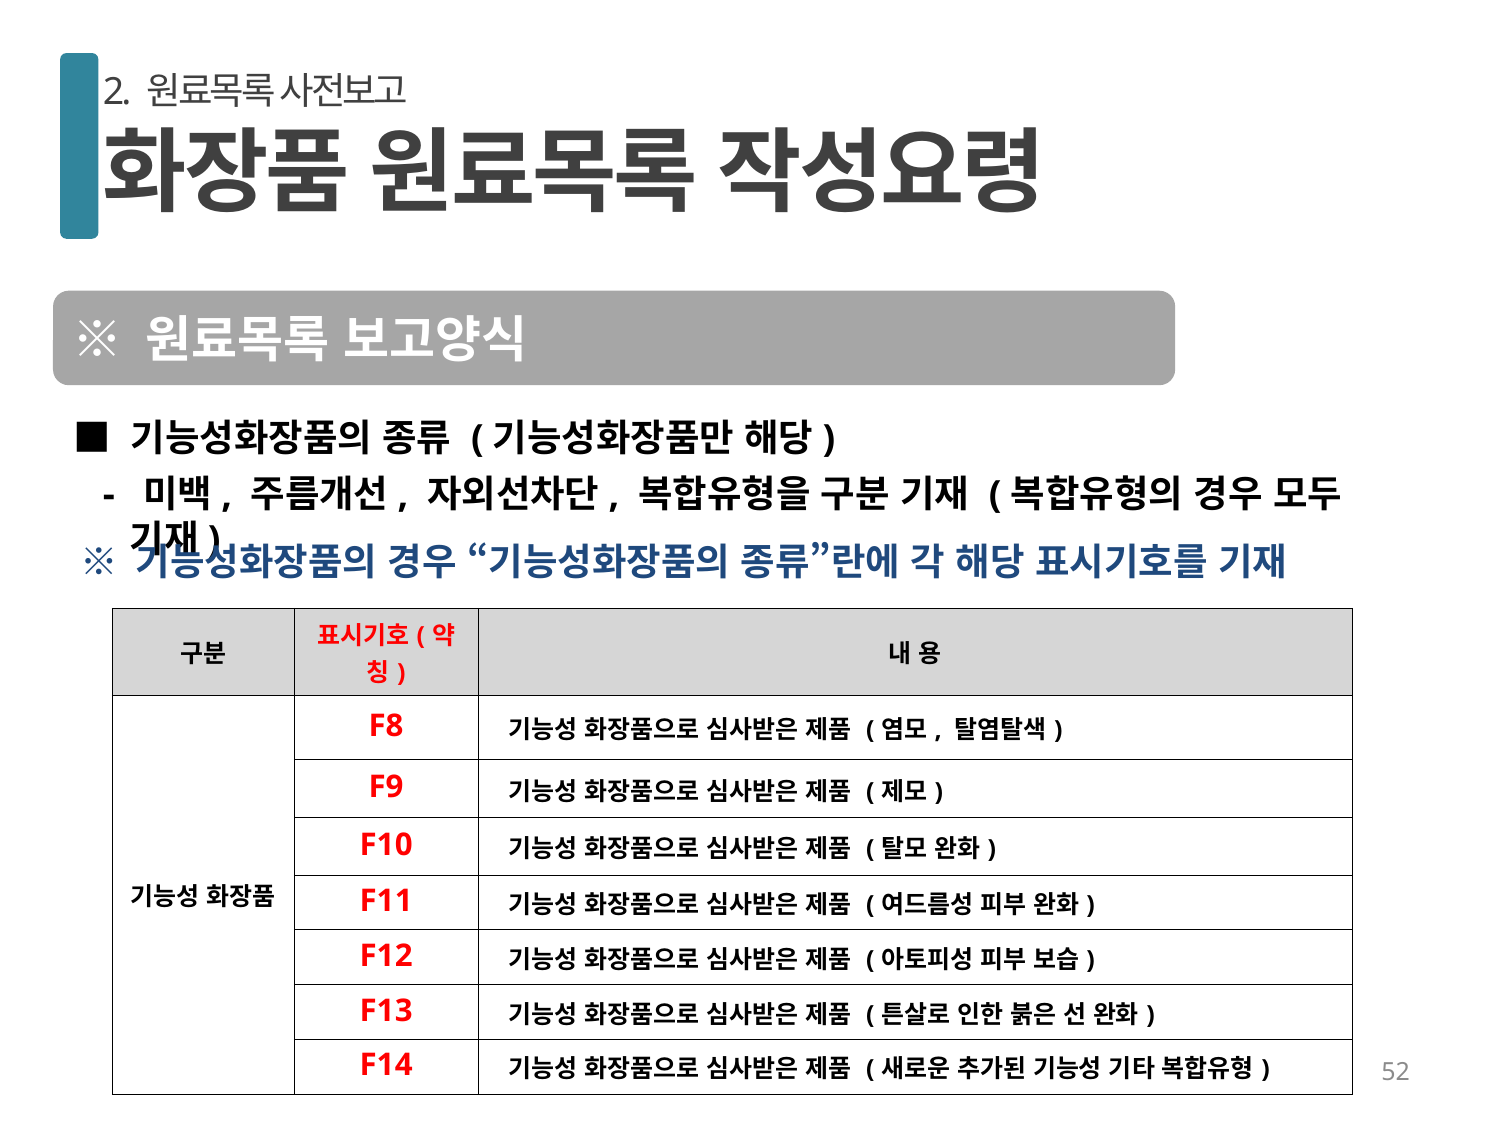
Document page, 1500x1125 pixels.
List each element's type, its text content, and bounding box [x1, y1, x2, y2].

text_box ■ 기능성화장품의 종류 (기능성화장품만 해당) - 미백, 주름개선, 자외선차단, 복합유형을 구분 기재 (복합유형의 경우 모두 기재) [58, 407, 1376, 568]
slide_number 52 [1074, 1042, 1425, 1103]
table_cell 기능성 화장품으로 심사받은 제품 (탈모 완화) [479, 818, 1352, 875]
table_cell 기능성 화장품으로 심사받은 제품 (여드름성 피부 완화) [479, 876, 1352, 929]
table_cell F10 [295, 818, 478, 875]
table_cell 기능성 화장품으로 심사받은 제품 (아토피성 피부 보습) [479, 930, 1352, 984]
table_cell 기능성 화장품 [113, 696, 294, 1094]
table_header 구분 [113, 609, 294, 695]
table_cell F14 [295, 1040, 478, 1094]
text_box 2. 원료목록 사전보고 화장품 원료목록 작성요령 [88, 60, 1061, 230]
table_cell 기능성 화장품으로 심사받은 제품 (튼살로 인한 붉은 선 완화) [479, 985, 1352, 1039]
text_box [58, 50, 101, 241]
table_cell 기능성 화장품으로 심사받은 제품 (염모, 탈염탈색) [479, 696, 1352, 759]
table_cell F11 [295, 876, 478, 929]
text_box ※ 원료목록 보고양식 [50, 288, 1178, 388]
table_cell F8 [295, 696, 478, 759]
text_box ※ 기능성화장품의 경우 “기능성화장품의 종류”란에 각 해당 표시기호를 기재 [57, 530, 1303, 591]
table_cell F13 [295, 985, 478, 1039]
table_cell 기능성 화장품으로 심사받은 제품 (새로운 추가된 기능성 기타 복합유형) [479, 1040, 1352, 1094]
table_cell 기능성 화장품으로 심사받은 제품 (제모) [479, 760, 1352, 817]
table_header 표시기호(약칭) [295, 609, 478, 695]
table_cell F12 [295, 930, 478, 984]
table_cell F9 [295, 760, 478, 817]
table_header 내 용 [479, 609, 1352, 695]
